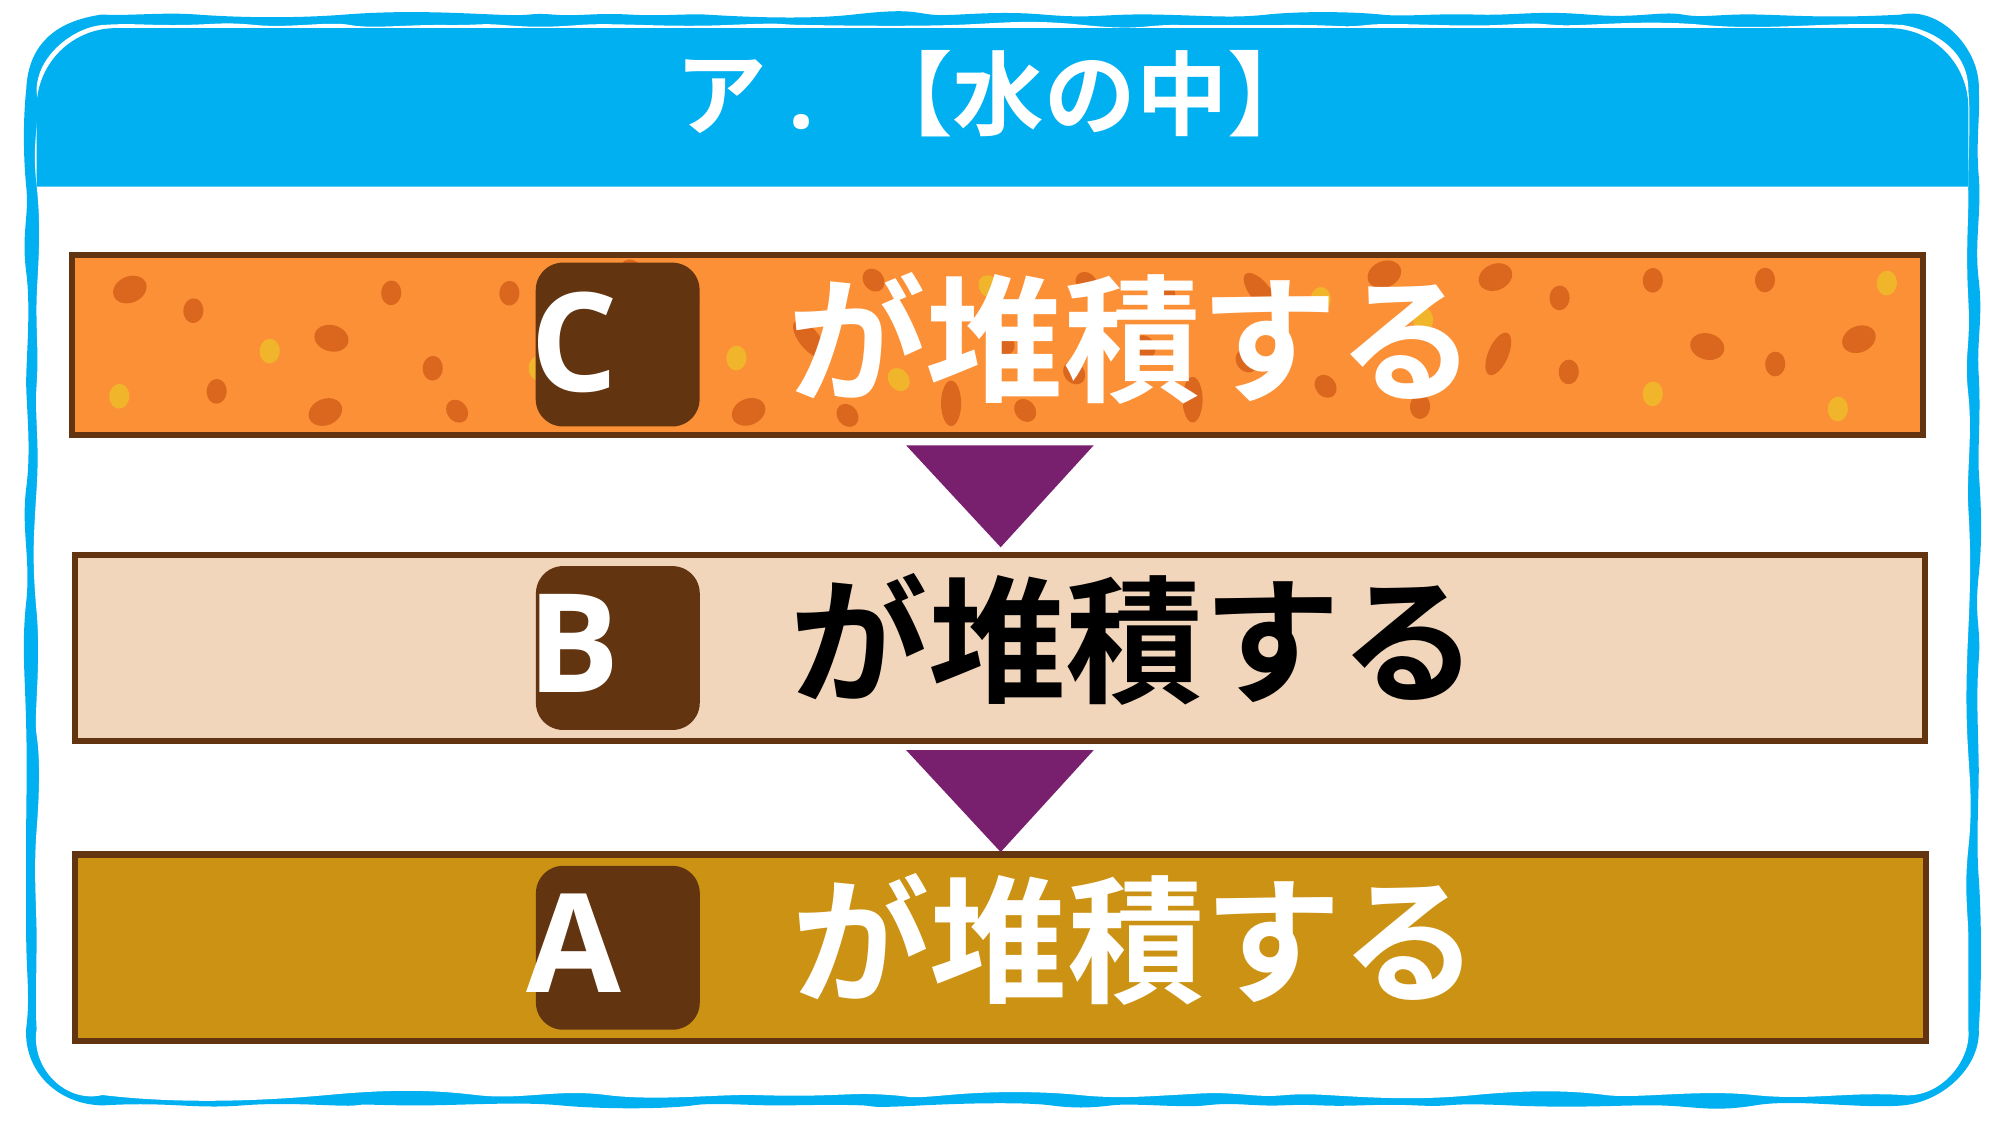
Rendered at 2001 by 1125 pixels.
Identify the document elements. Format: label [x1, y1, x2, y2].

text_box [71, 254, 1924, 436]
text_box [36, 14, 1969, 1096]
